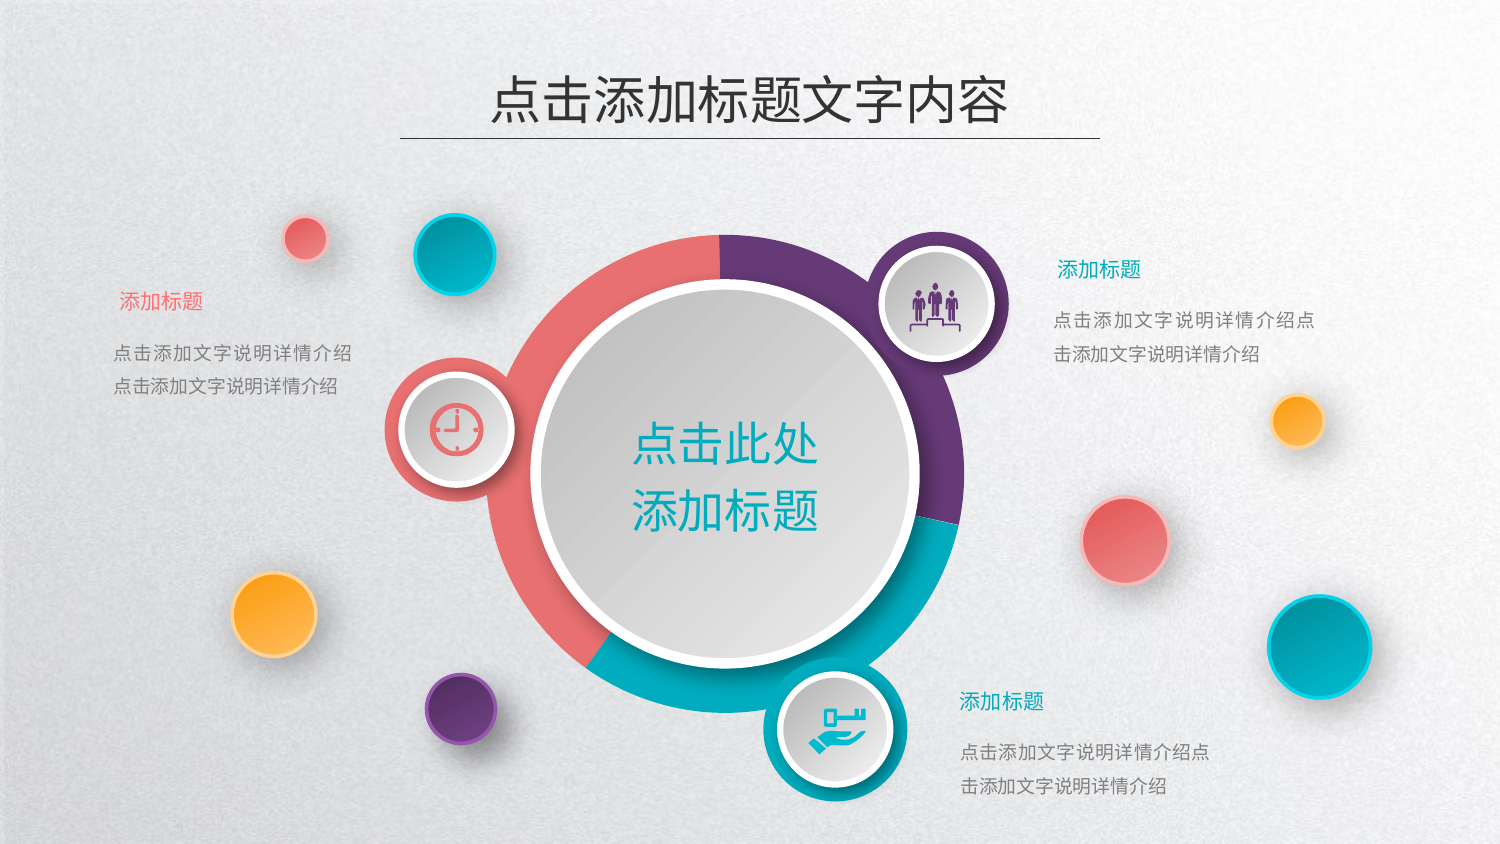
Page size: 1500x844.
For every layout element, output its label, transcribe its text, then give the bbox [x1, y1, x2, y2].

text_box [763, 657, 908, 802]
text_box [1267, 595, 1372, 699]
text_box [384, 357, 529, 502]
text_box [1038, 248, 1331, 374]
text_box [425, 673, 497, 745]
text_box [1270, 393, 1325, 449]
picture [0, 0, 1500, 844]
text_box 点击添加标题文字内容 [472, 60, 1028, 138]
text_box [230, 571, 317, 658]
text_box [864, 231, 1009, 376]
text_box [485, 234, 965, 713]
text_box [1080, 495, 1171, 586]
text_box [944, 680, 1226, 806]
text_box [98, 281, 367, 407]
text_box [414, 213, 491, 296]
text_box [281, 215, 329, 263]
